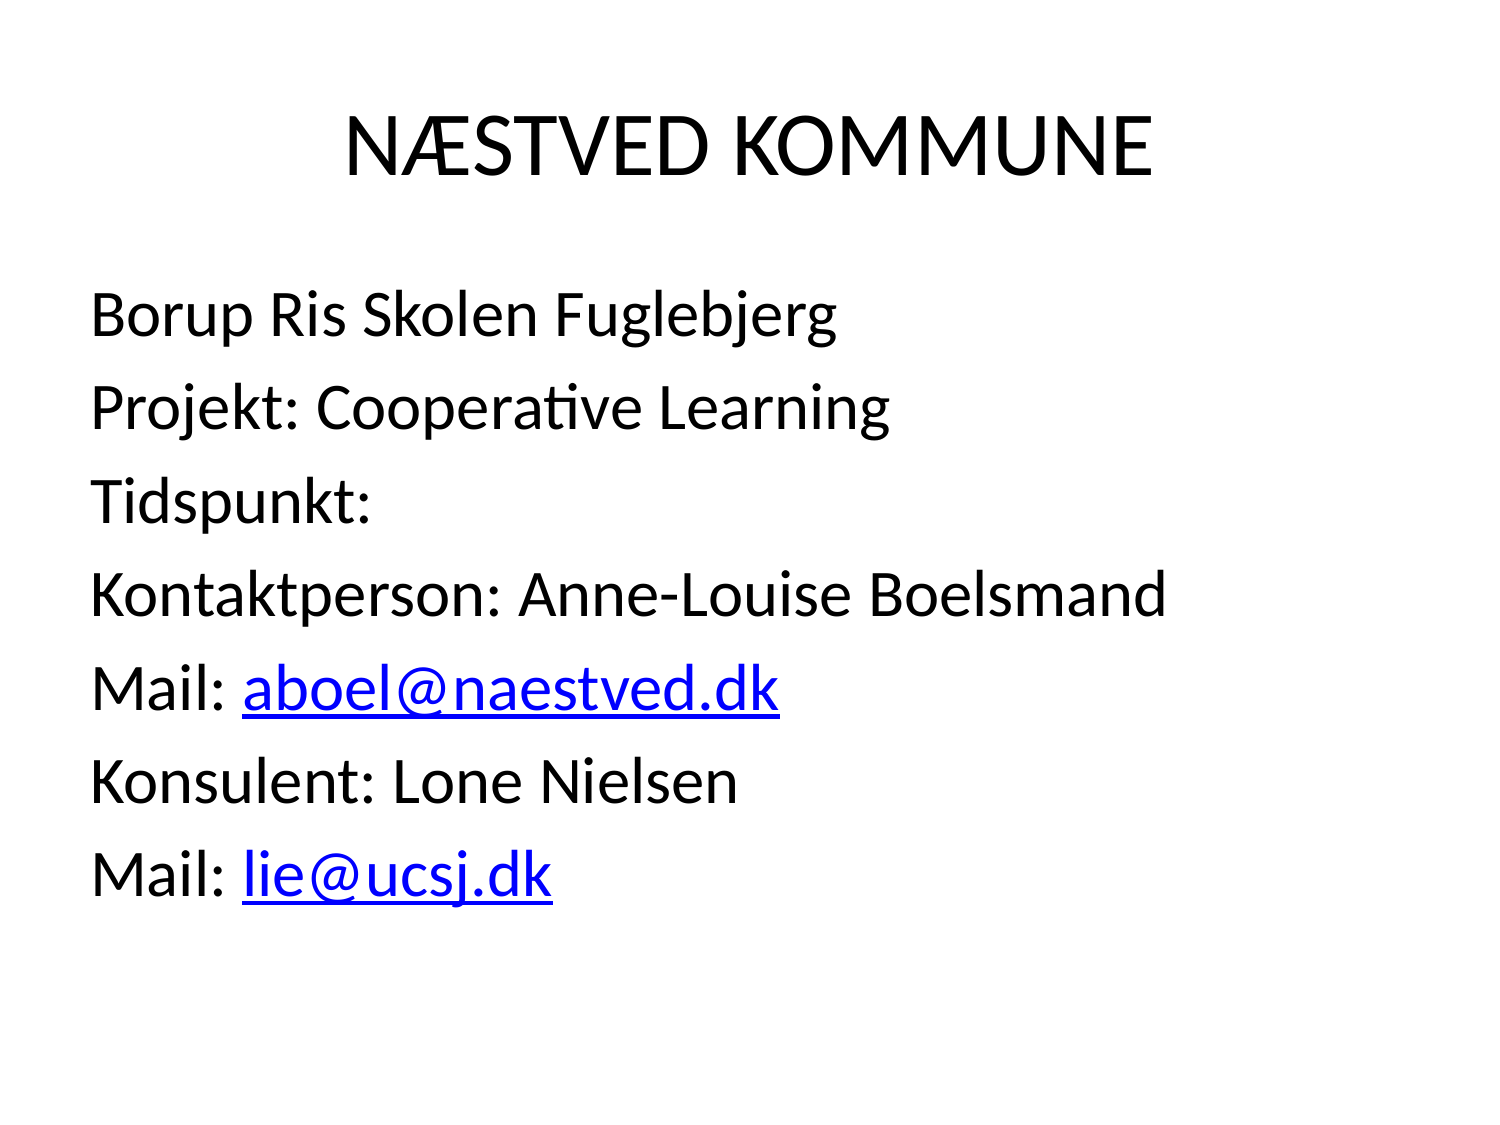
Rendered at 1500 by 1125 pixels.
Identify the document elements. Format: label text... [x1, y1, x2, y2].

list Borup Ris Skolen Fuglebjerg Projekt: Cooperative Learning Tidspunkt: Kontaktperson: Anne-Louise Boelsmand Mail: aboel@naestved.dk Konsulent: Lone Nielsen Mail: lie@ucsj.dk [75, 262, 1425, 1005]
title NÆSTVED KOMMUNE [75, 45, 1425, 233]
